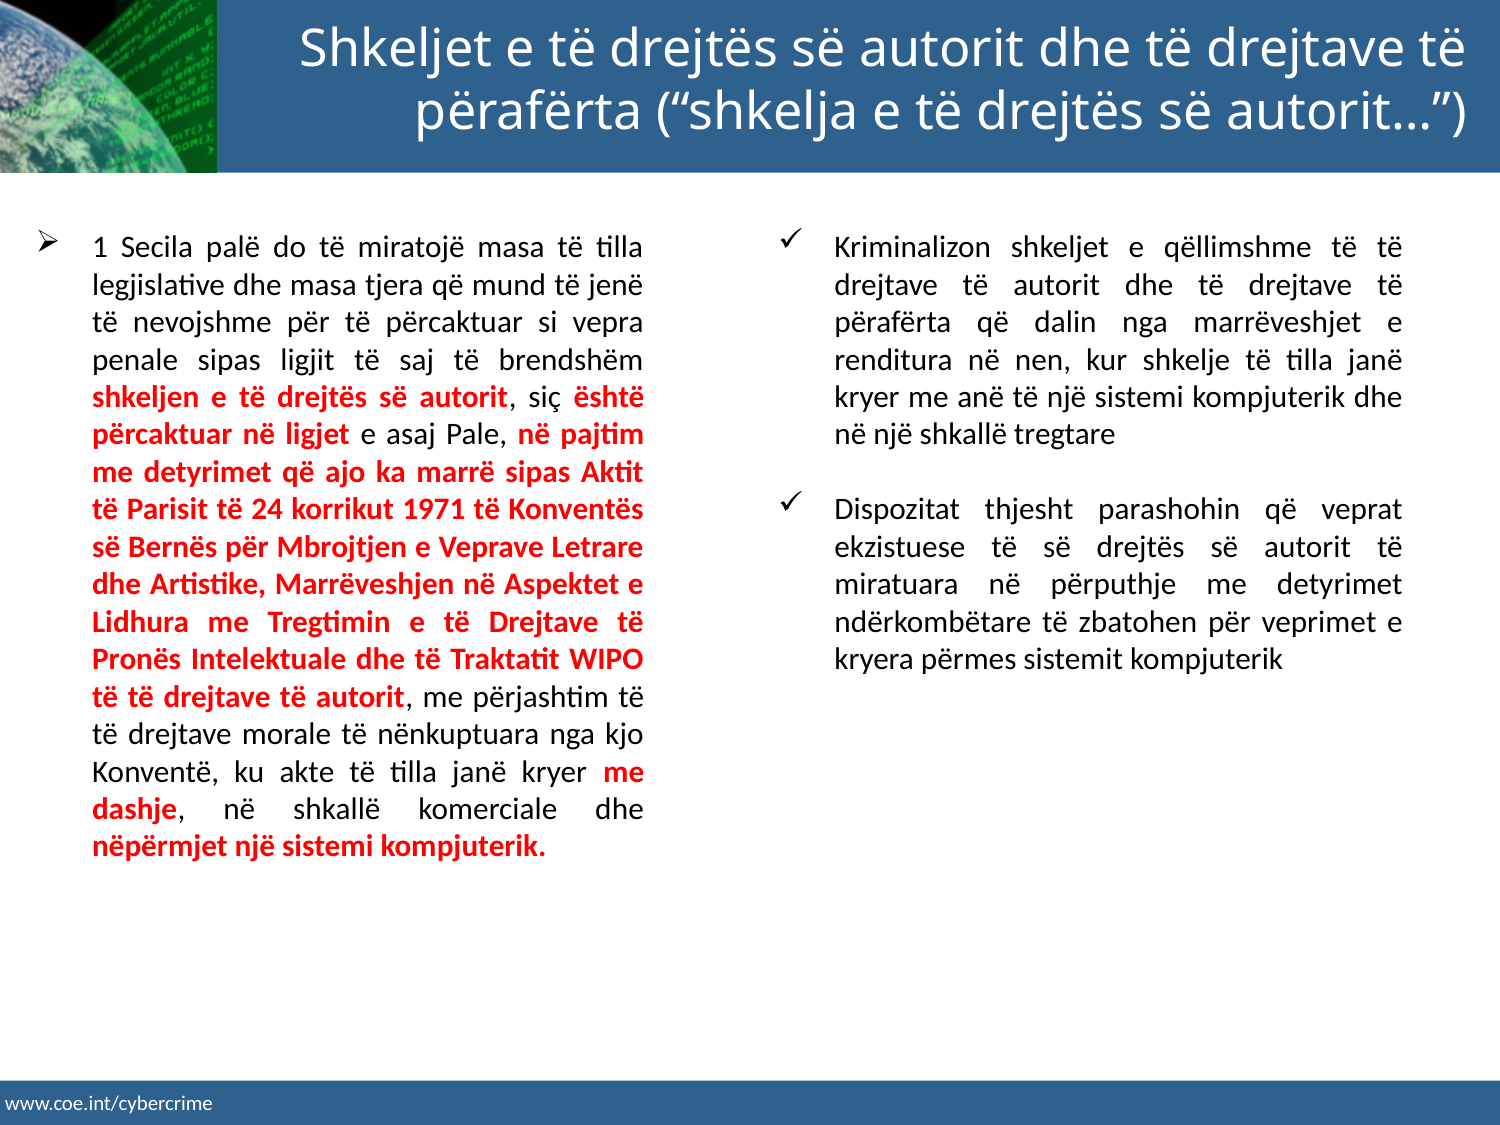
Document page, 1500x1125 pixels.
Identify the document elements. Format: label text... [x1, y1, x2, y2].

text_box Shkeljet e të drejtës së autorit dhe të drejtave të përafërta (“shkelja e të drejtës së autorit…”) [230, 7, 1483, 147]
picture [0, 0, 217, 173]
text_box 1 Secila palë do të miratojë masa të tilla legjislative dhe masa tjera që mund të jenë të nevojshme për të përcaktuar si vepra penale sipas ligjit të saj të brendshëm shkeljen e të drejtës së autorit, siç është përcaktuar në ligjet e asaj Pale, në pajtim me detyrimet që ajo ka marrë sipas Aktit të Parisit të 24 korrikut 1971 të Konventës së Bernës për Mbrojtjen e Veprave Letrare dhe Artistike, Marrëveshjen në Aspektet e Lidhura me Tregtimin e të Drejtave të Pronës Intelektuale dhe të Traktatit WIPO të të drejtave të autorit, me përjashtim të të drejtave morale të nënkuptuara nga kjo Konventë, ku akte të tilla janë kryer me dashje, në shkallë komerciale dhe nëpërmjet një sistemi kompjuterik. [21, 219, 660, 871]
text_box Kriminalizon shkeljet e qëllimshme të të drejtave të autorit dhe të drejtave të përafërta që dalin nga marrëveshjet e renditura në nen, kur shkelje të tilla janë kryer me anë të një sistemi kompjuterik dhe në një shkallë tregtare Dispozitat thjesht parashohin që veprat ekzistuese të së drejtës së autorit të miratuara në përputhje me detyrimet ndërkombëtare të zbatohen për veprimet e kryera përmes sistemit kompjuterik [763, 219, 1419, 684]
